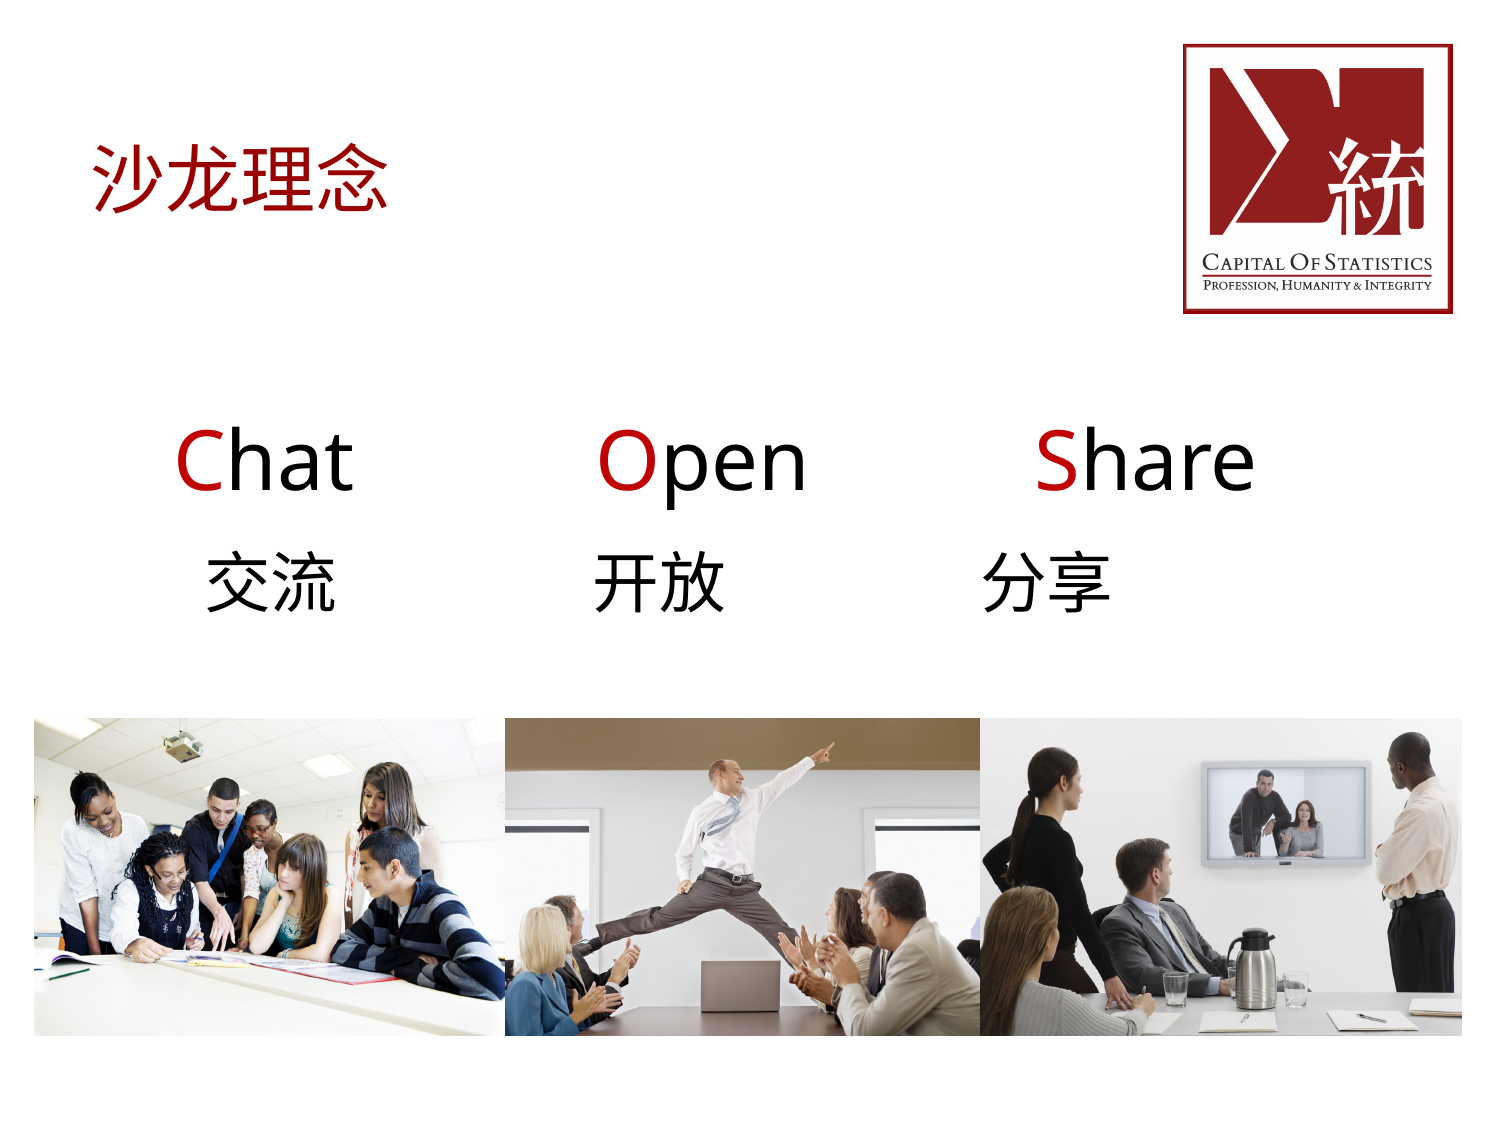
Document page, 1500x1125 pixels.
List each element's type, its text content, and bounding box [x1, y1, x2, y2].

title 沙龙理念 [75, 42, 1143, 231]
picture [1184, 45, 1450, 311]
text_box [33, 718, 1462, 1036]
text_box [157, 399, 1412, 630]
